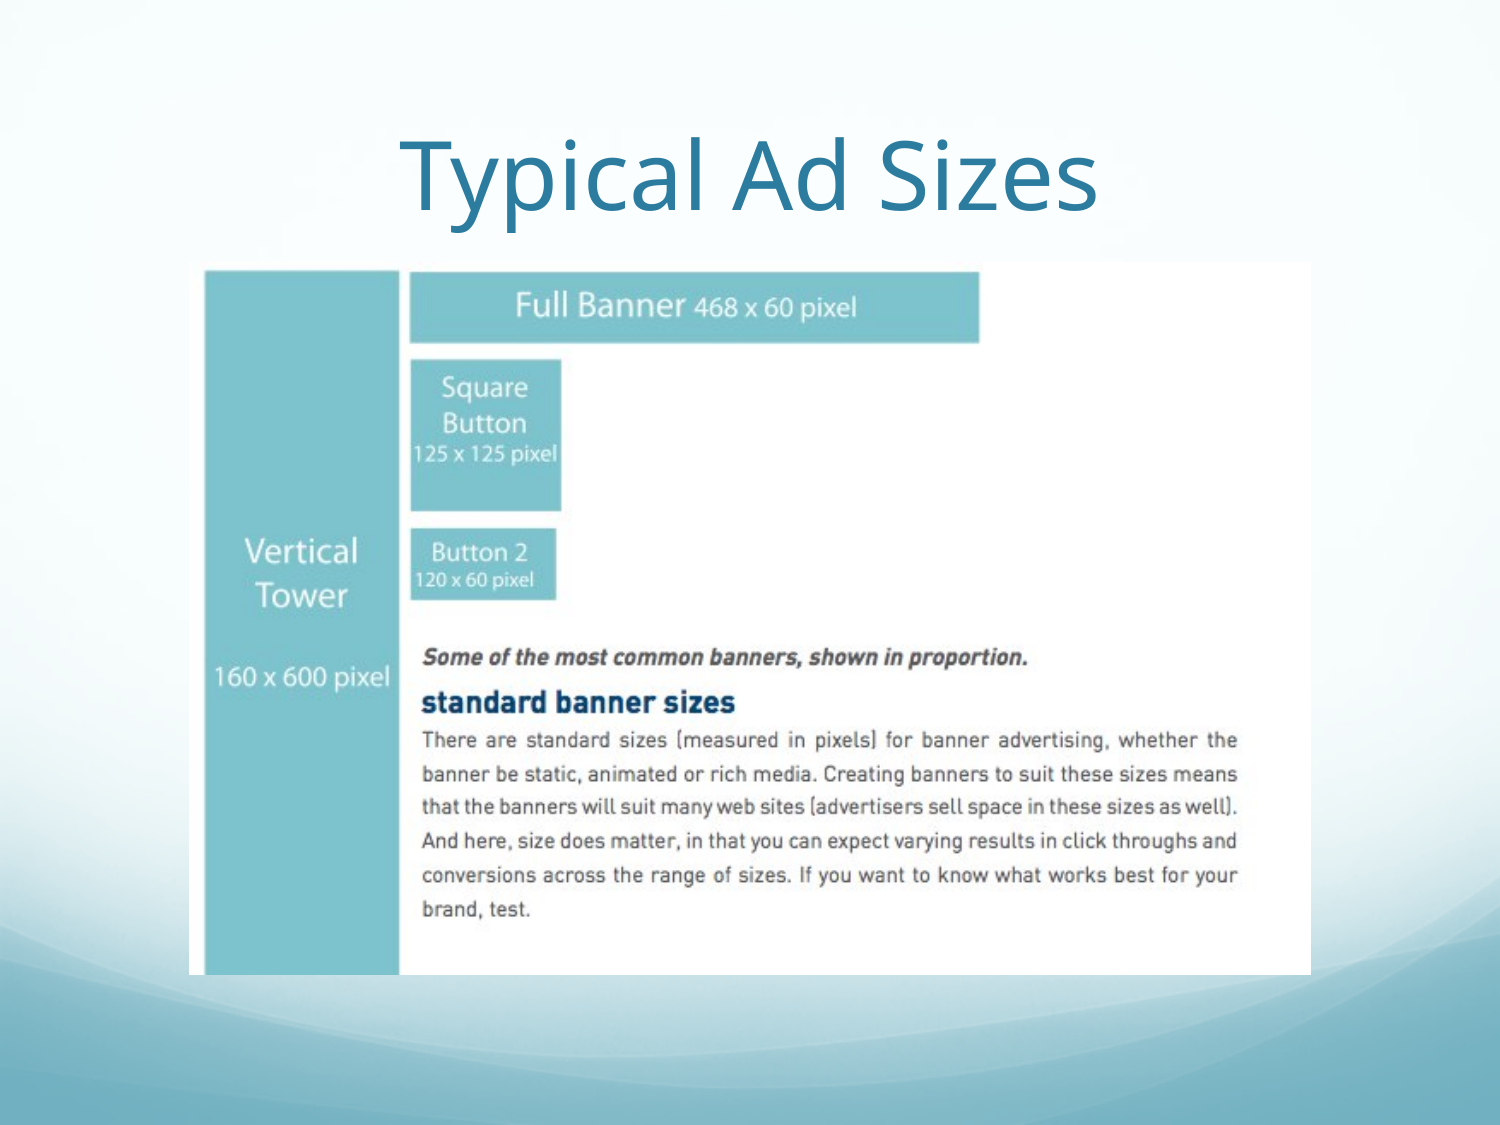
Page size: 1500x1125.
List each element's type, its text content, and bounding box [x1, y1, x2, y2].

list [89, 261, 1410, 976]
title Typical Ad Sizes [90, 17, 1410, 237]
